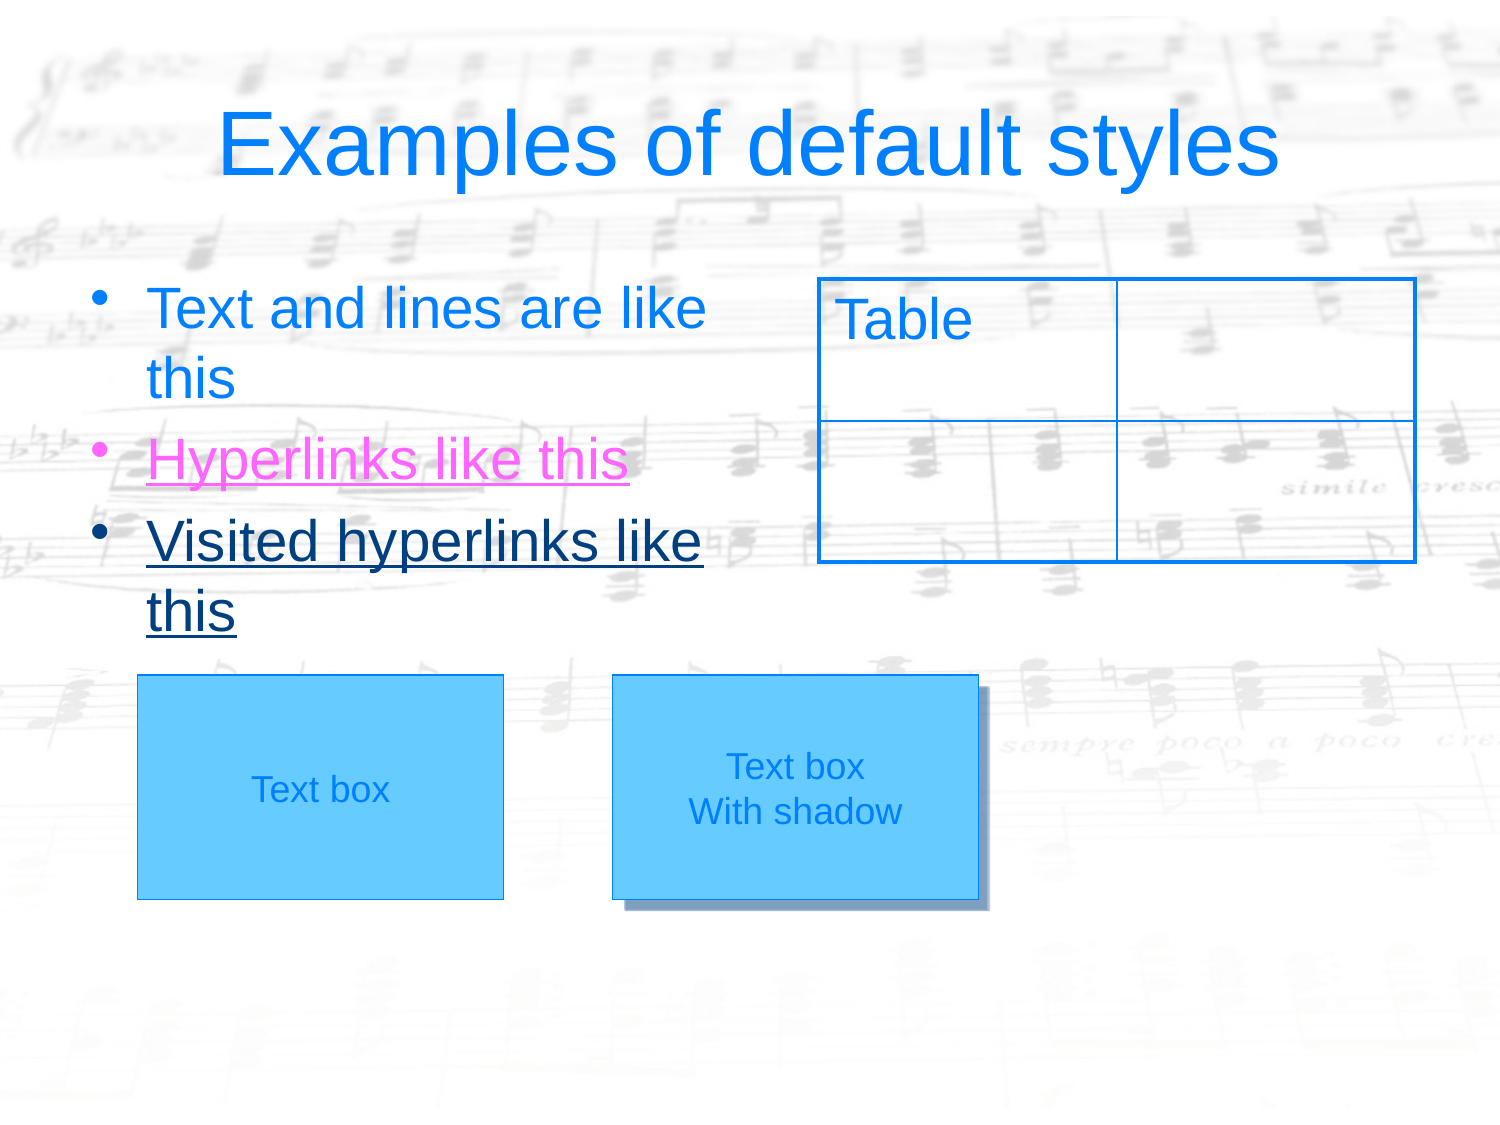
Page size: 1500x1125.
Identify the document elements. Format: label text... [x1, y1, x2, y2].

list Text and lines are like this Hyperlinks like this Visited hyperlinks like this [75, 262, 738, 870]
picture [0, 16, 1500, 1108]
table_header Table [821, 281, 1116, 420]
table_cell [1118, 422, 1413, 560]
text_box Text box With shadow [612, 675, 979, 900]
table_cell [821, 422, 1116, 560]
table_header [1118, 281, 1413, 420]
text_box Text box [137, 675, 504, 900]
title Examples of default styles [75, 45, 1425, 233]
